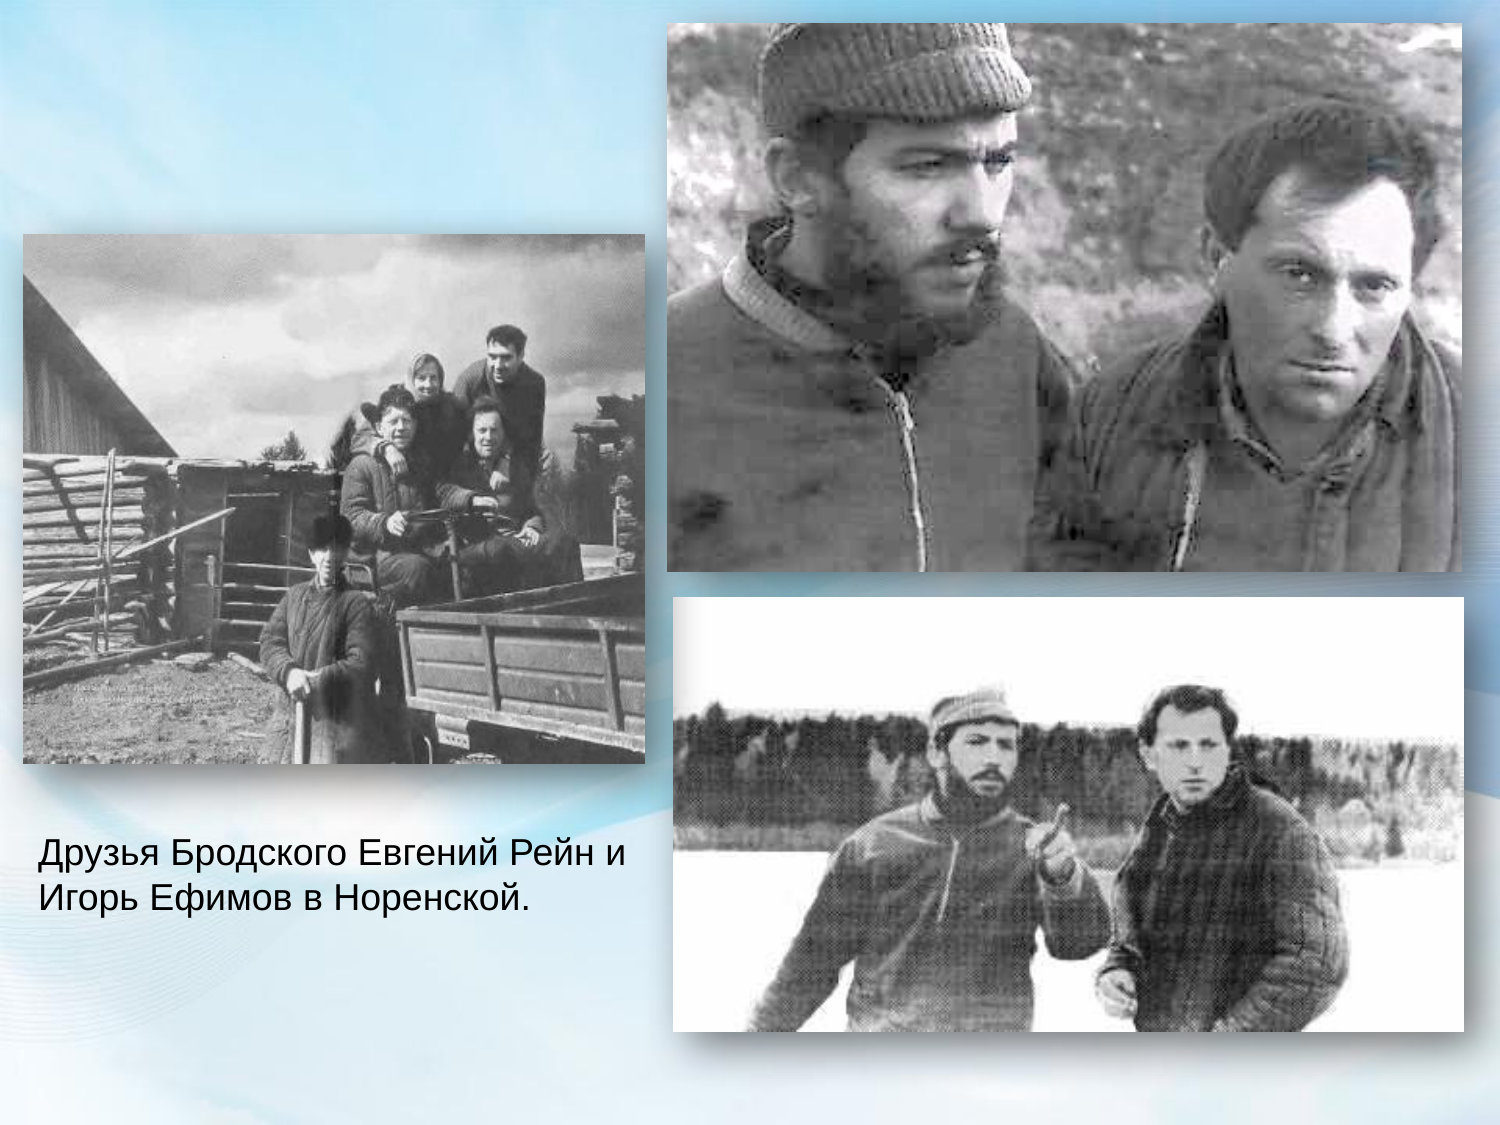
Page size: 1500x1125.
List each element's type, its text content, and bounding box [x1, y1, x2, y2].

text_box Друзья Бродского Евгений Рейн и Игорь Ефимов в Норенской. [23, 820, 657, 970]
picture [0, 0, 1500, 1125]
